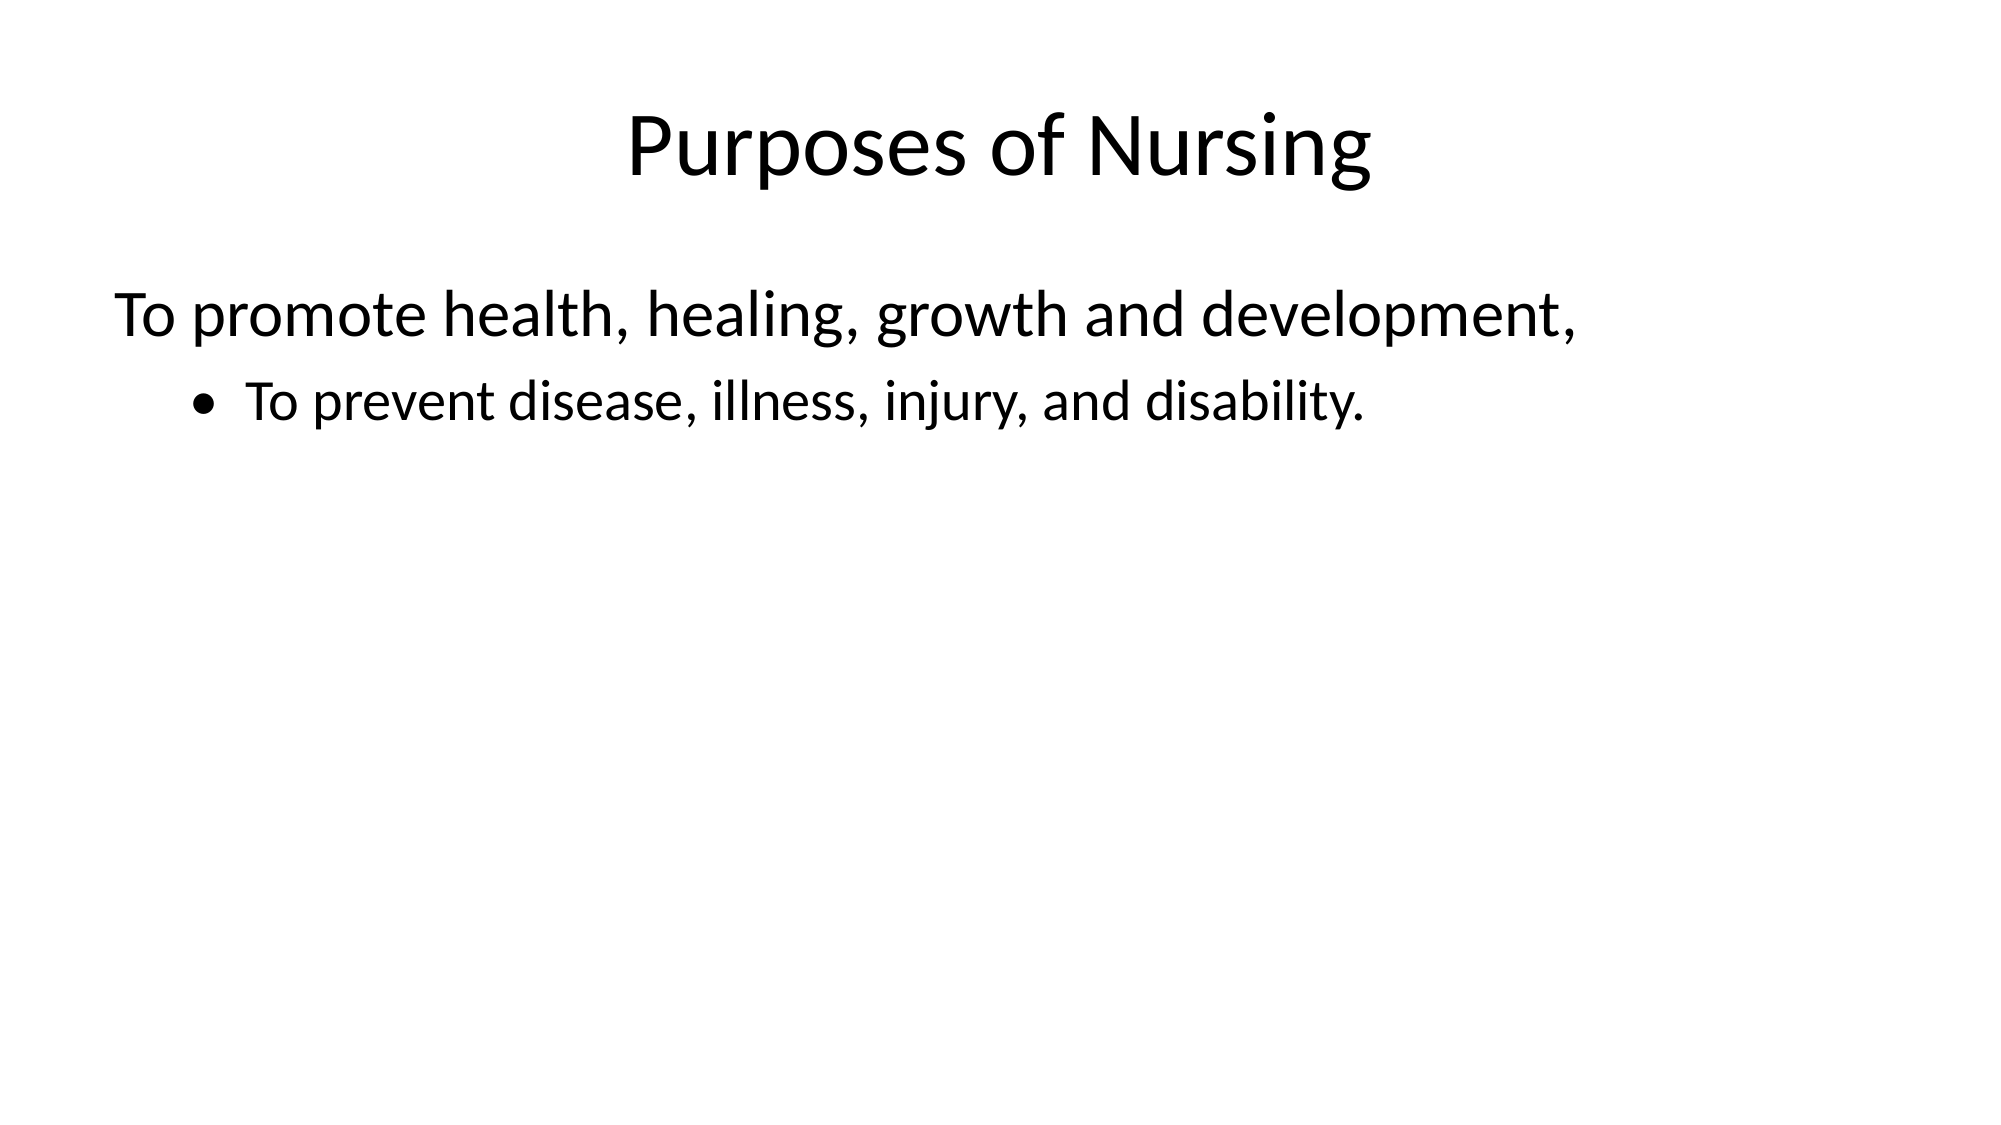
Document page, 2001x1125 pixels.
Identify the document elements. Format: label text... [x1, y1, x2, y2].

list To promote health, healing, growth and development, • To prevent disease, illness, injury, and disability. [99, 262, 1900, 1005]
title Purposes of Nursing [99, 45, 1900, 233]
